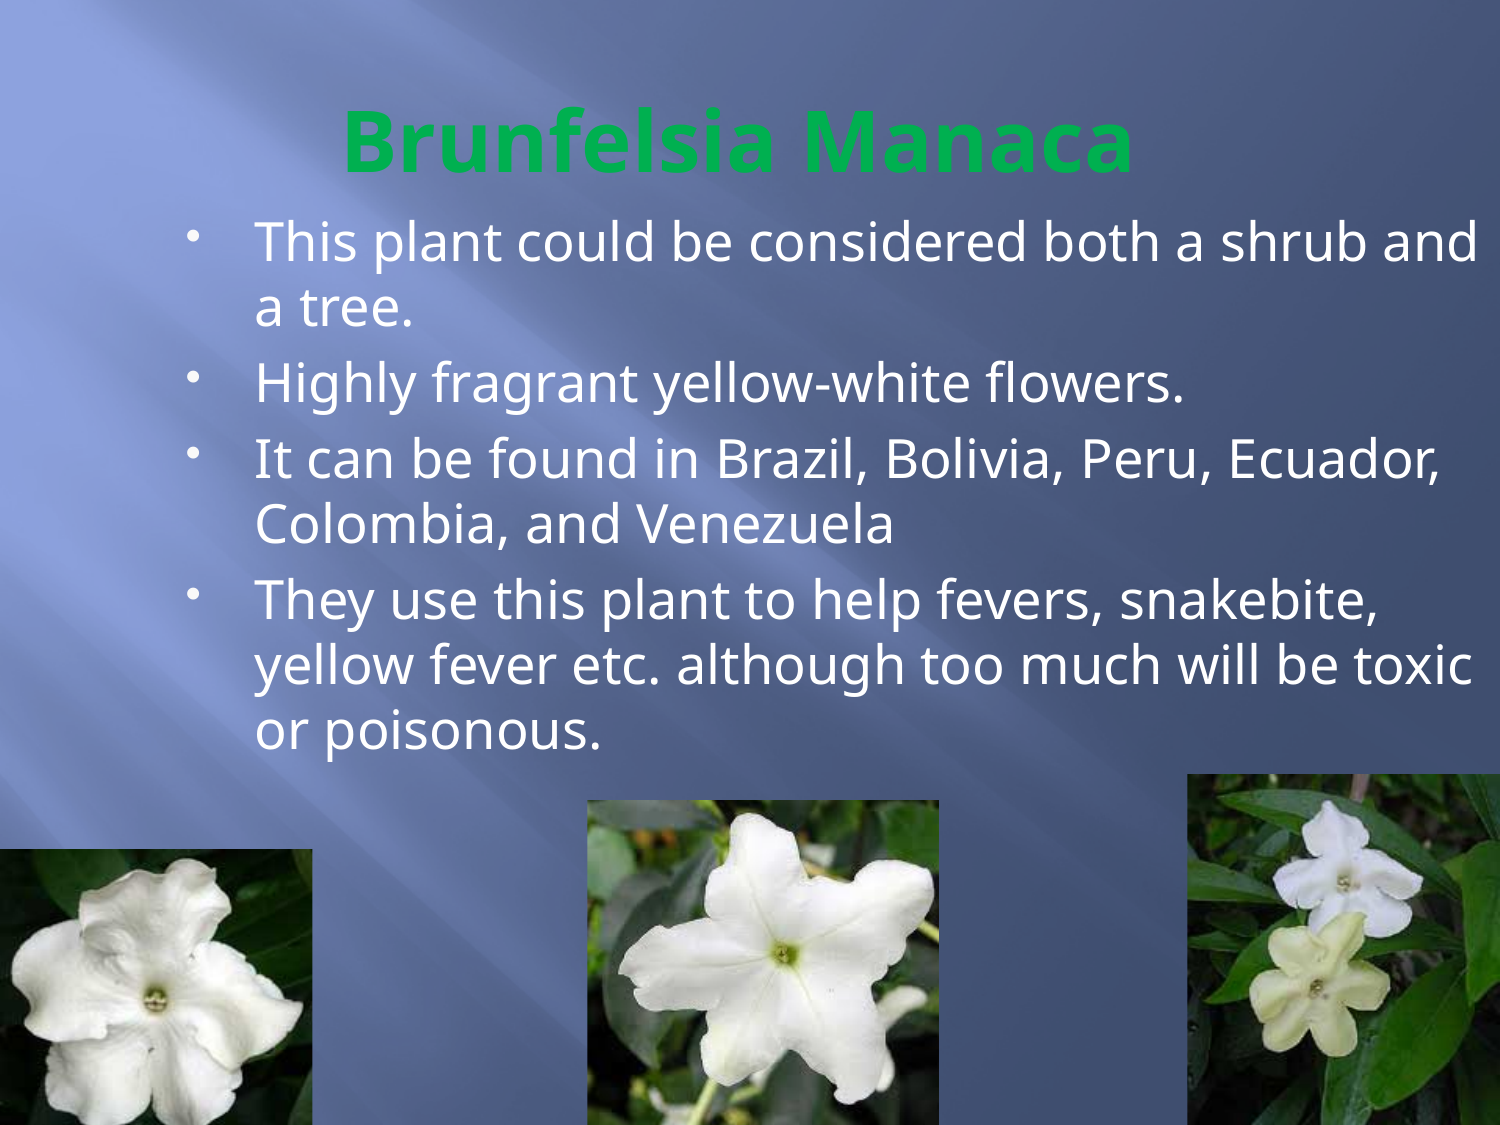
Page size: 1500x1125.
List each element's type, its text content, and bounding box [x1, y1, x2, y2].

title Brunfelsia Manaca [75, 45, 1425, 233]
list This plant could be considered both a shrub and a tree. Highly fragrant yellow-white flowers. It can be found in Brazil, Bolivia, Peru, Ecuador, Colombia, and Venezuela They use this plant to help fevers, snakebite, yellow fever etc. although too much will be toxic or poisonous. [150, 200, 1500, 973]
picture [587, 799, 940, 1125]
picture [1187, 774, 1500, 1125]
picture [0, 849, 313, 1125]
